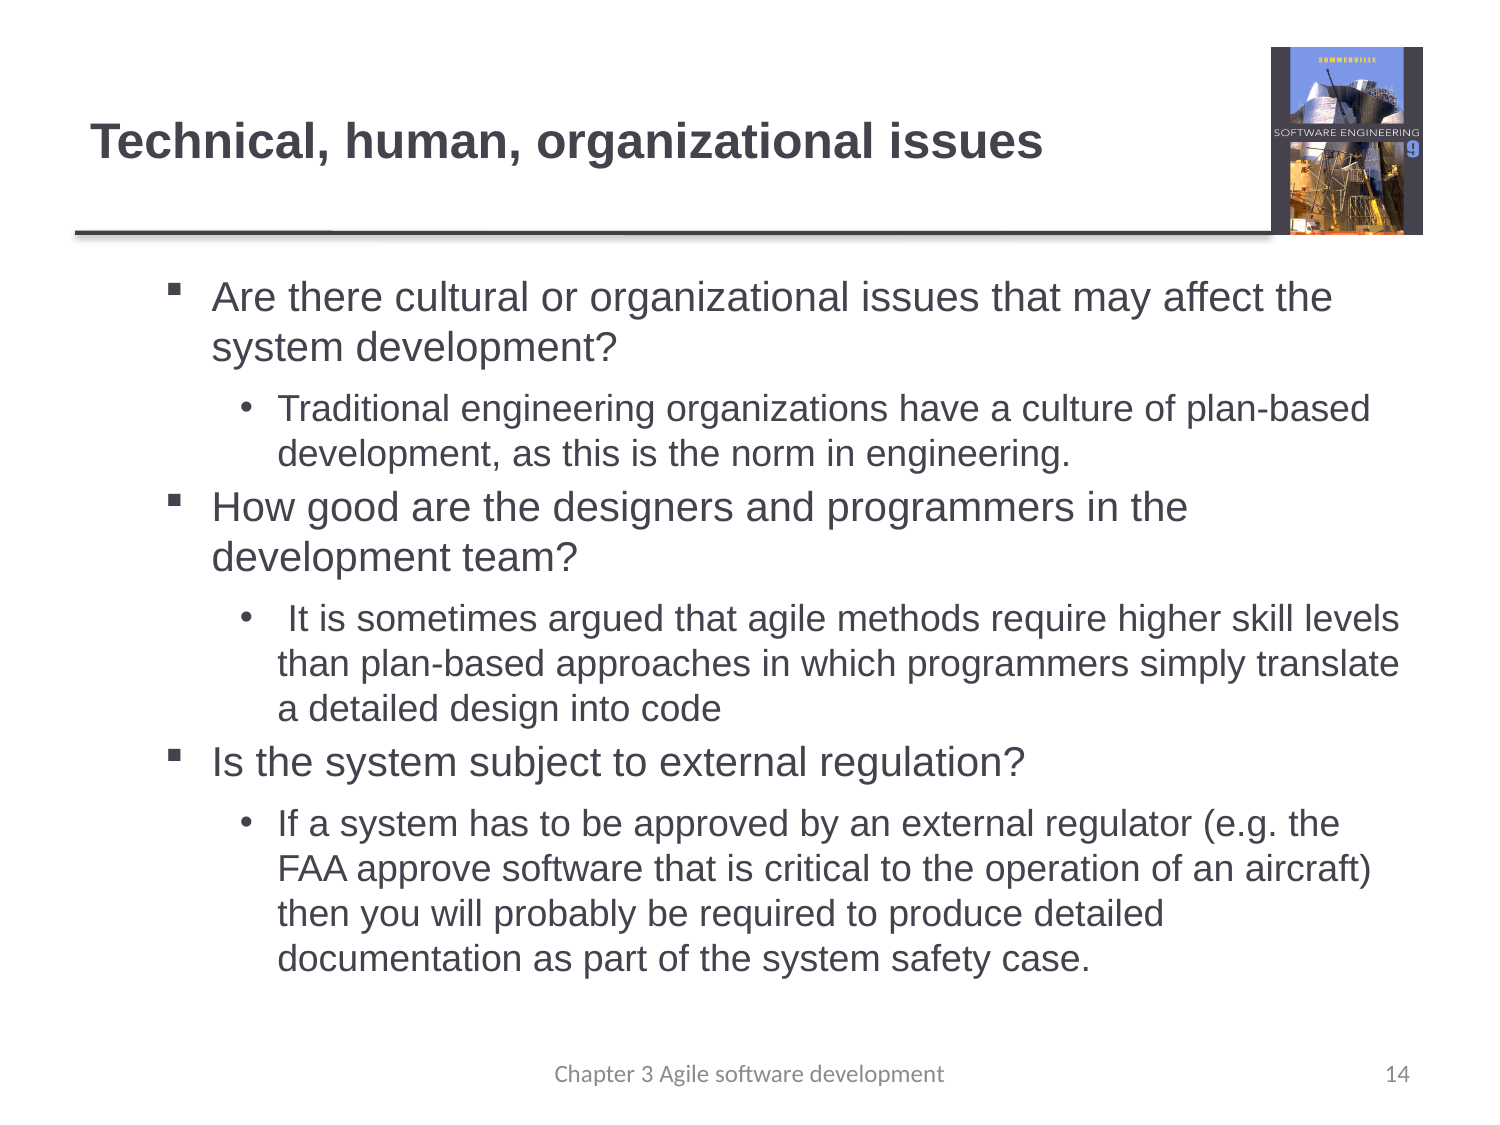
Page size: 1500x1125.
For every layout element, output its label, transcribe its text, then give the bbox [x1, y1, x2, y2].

title Technical, human, organizational issues [74, 44, 1272, 233]
list Are there cultural or organizational issues that may affect the system development? Traditional engineering organizations have a culture of plan-based development, as this is the norm in engineering. How good are the designers and programmers in the development team? It is sometimes argued that agile methods require higher skill levels than plan-based approaches in which programmers simply translate a detailed design into code Is the system subject to external regulation? If a system has to be approved by an external regulator (e.g. the FAA approve software that is critical to the operation of an aircraft) then you will probably be required to produce detailed documentation as part of the system safety case. [75, 262, 1425, 1005]
footer Chapter 3 Agile software development [512, 1042, 988, 1103]
picture [1272, 47, 1423, 235]
slide_number 14 [1074, 1042, 1425, 1103]
